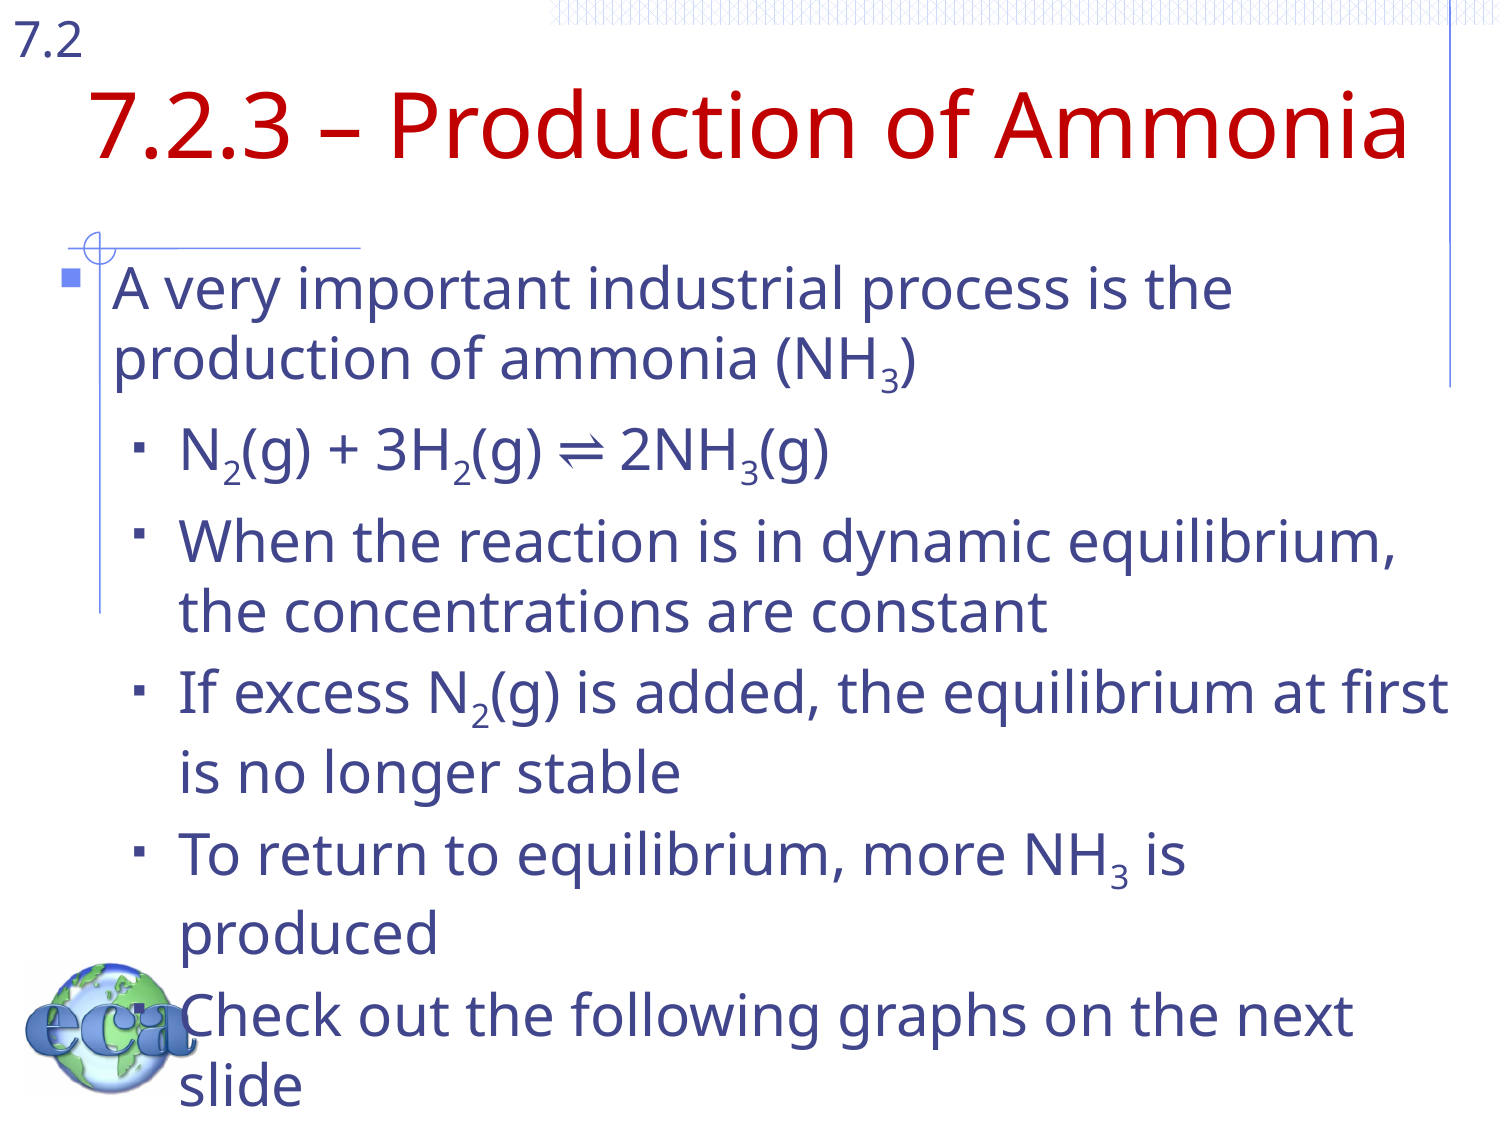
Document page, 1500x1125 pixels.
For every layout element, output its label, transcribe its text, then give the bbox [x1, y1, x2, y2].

list A very important industrial process is the production of ammonia (NH3) N2(g) + 3H2(g) ⇌ 2NH3(g) When the reaction is in dynamic equilibrium, the concentrations are constant If excess N2(g) is added, the equilibrium at first is no longer stable To return to equilibrium, more NH3 is produced Check out the following graphs on the next slide [41, 243, 1471, 965]
title 7.2.3 – Production of Ammonia [17, 49, 1483, 185]
picture [23, 960, 200, 1096]
